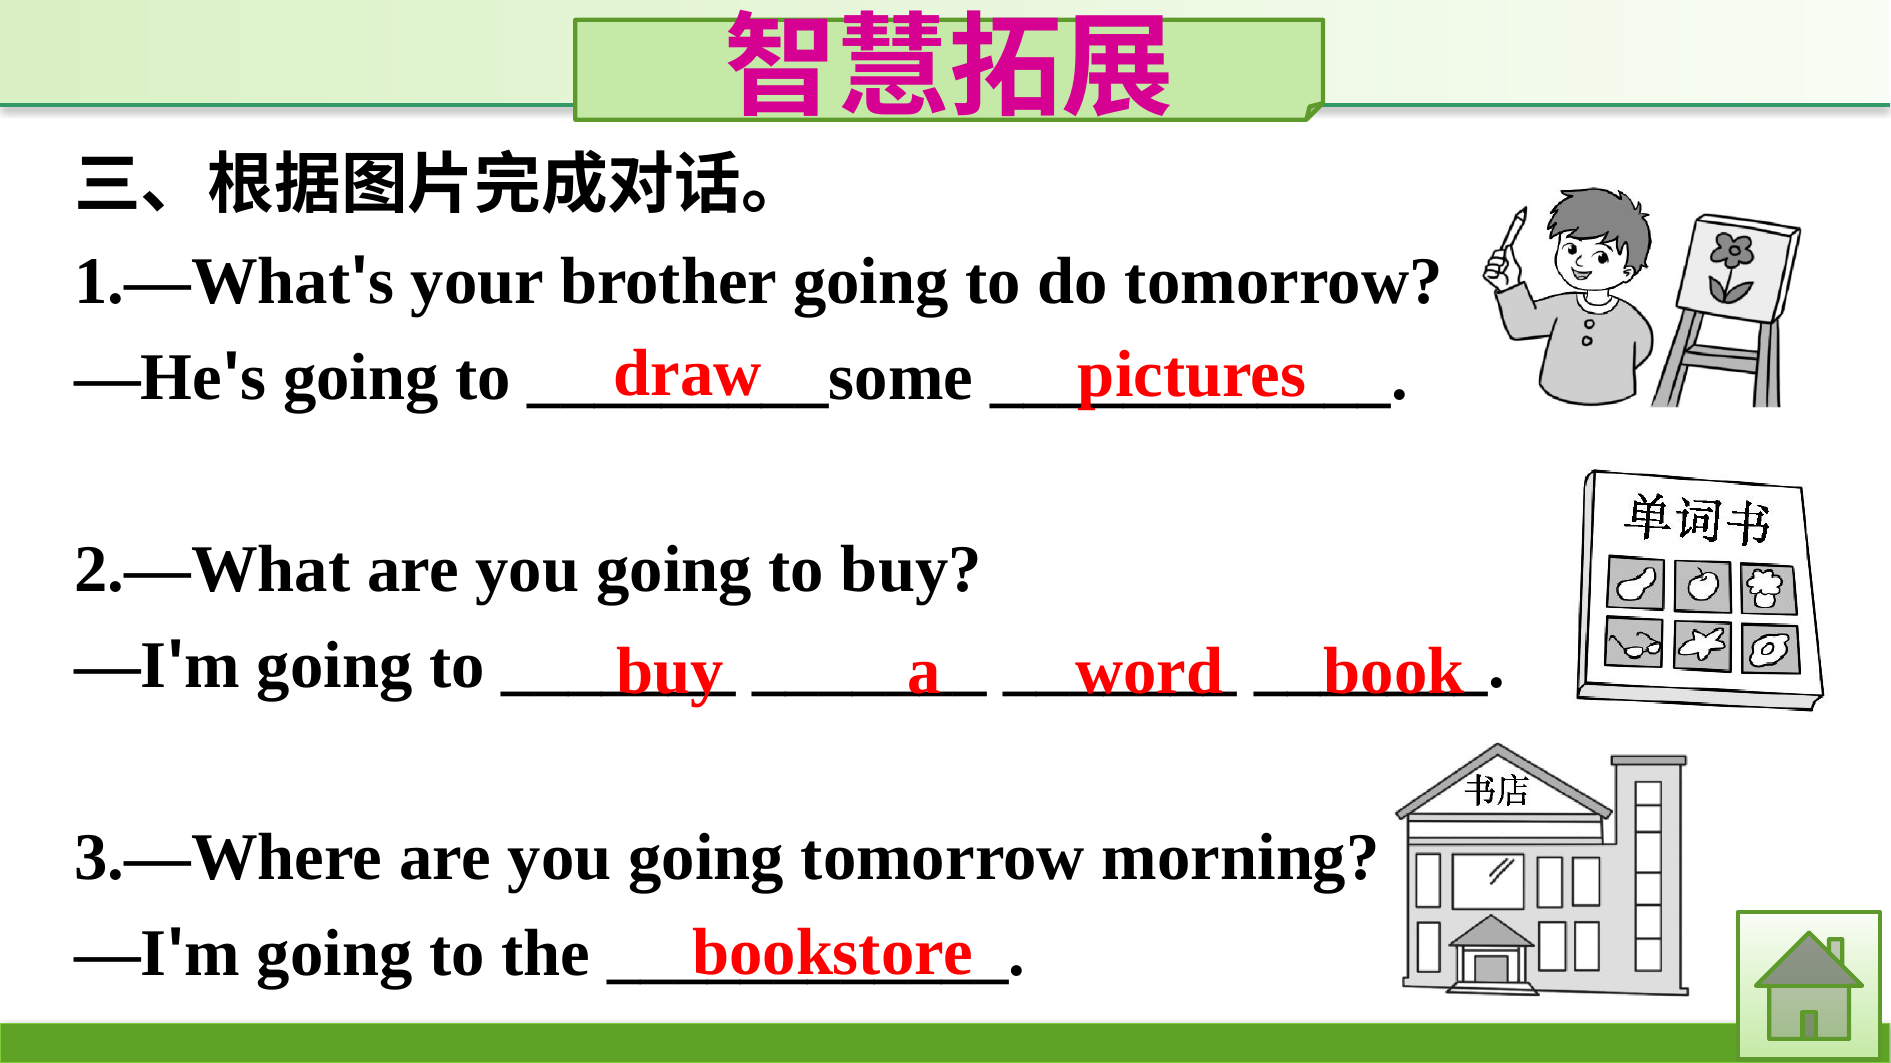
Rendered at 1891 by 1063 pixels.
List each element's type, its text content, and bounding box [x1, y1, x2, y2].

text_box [59, 117, 1833, 1013]
text_box 智慧拓展 [573, 17, 1326, 116]
picture [1471, 176, 1804, 408]
